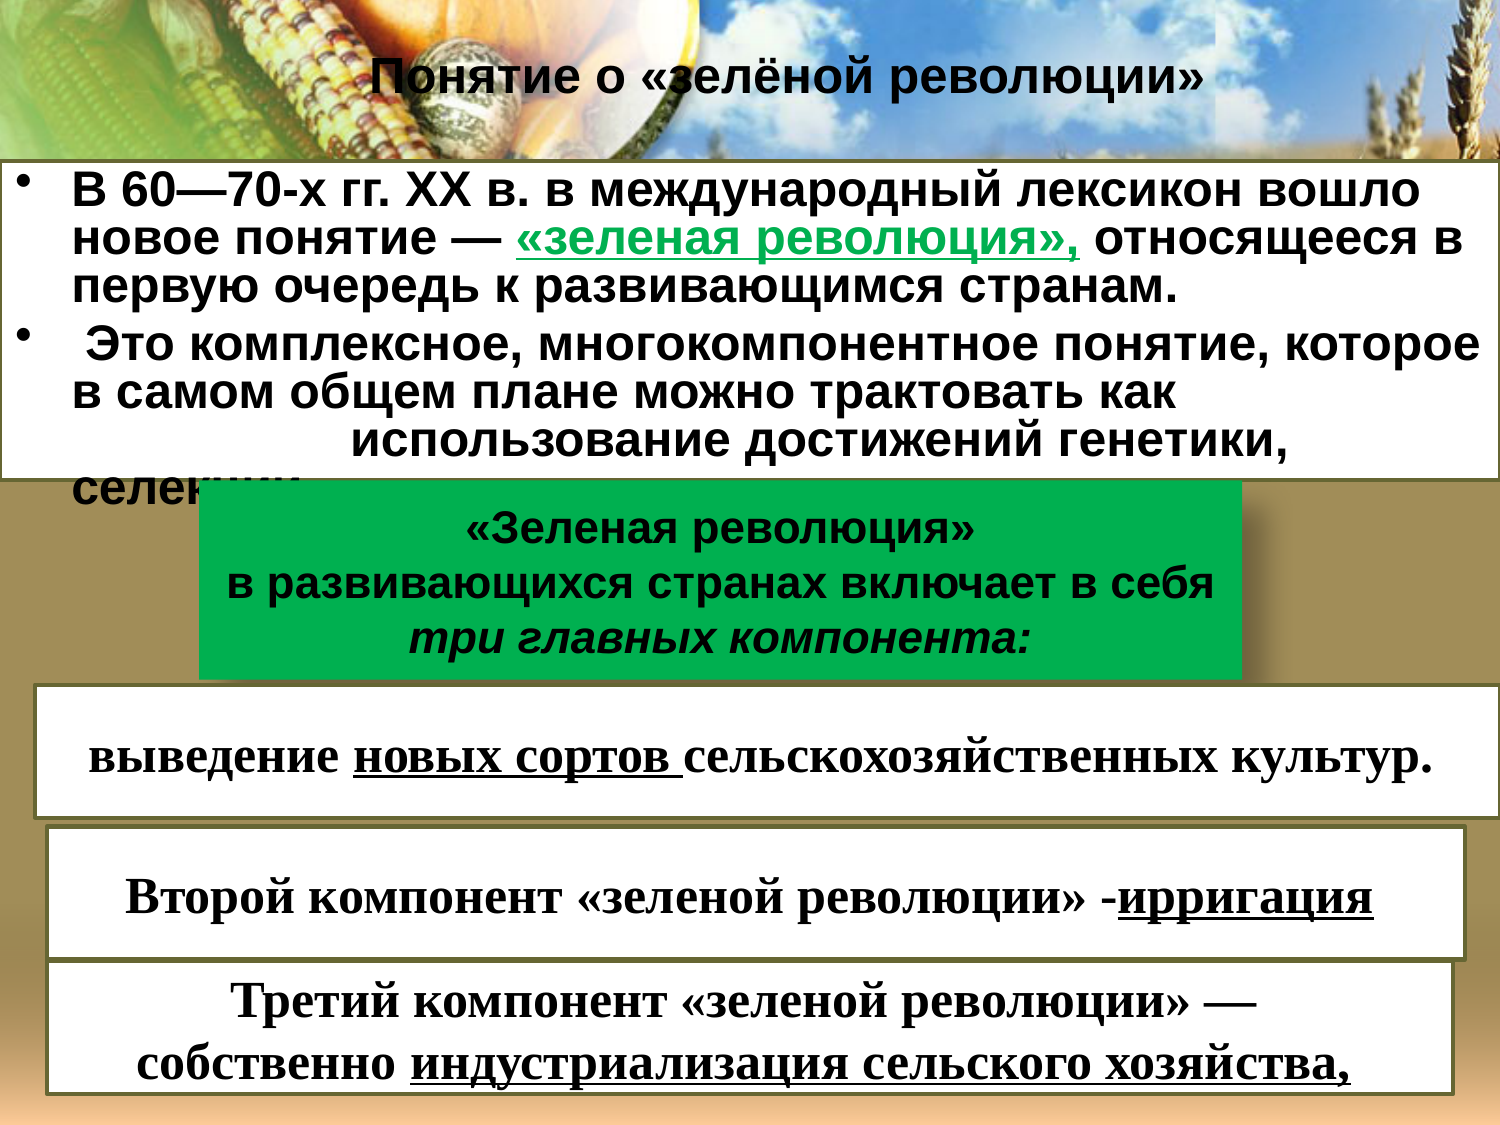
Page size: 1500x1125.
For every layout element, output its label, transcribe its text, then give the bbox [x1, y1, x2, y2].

picture [0, 0, 1500, 159]
text_box Третий компонент «зеленой революции» — собственно индустриализация сельского хозяй­ства, [45, 959, 1455, 1096]
title Понятие о «зелёной революции» [74, 34, 1500, 159]
list В 60—70-х гг. XX в. в международный лексикон вошло новое понятие — «зеленая революция», относящееся в первую очередь к развивающимся странам. Это комплексное, многокомпонентное понятие, которое в самом общем плане можно трактовать как использование достижений генетики, селекции. [0, 159, 1500, 482]
text_box Второй компонент «зеленой революции» -ирригация [45, 824, 1467, 962]
text_box выведение новых сортов сельскохозяйственных культур. [33, 683, 1500, 820]
text_box «Зеленая революция» в развивающихся странах включает в себя три главных компонента: [199, 480, 1243, 680]
picture [0, 482, 1500, 935]
